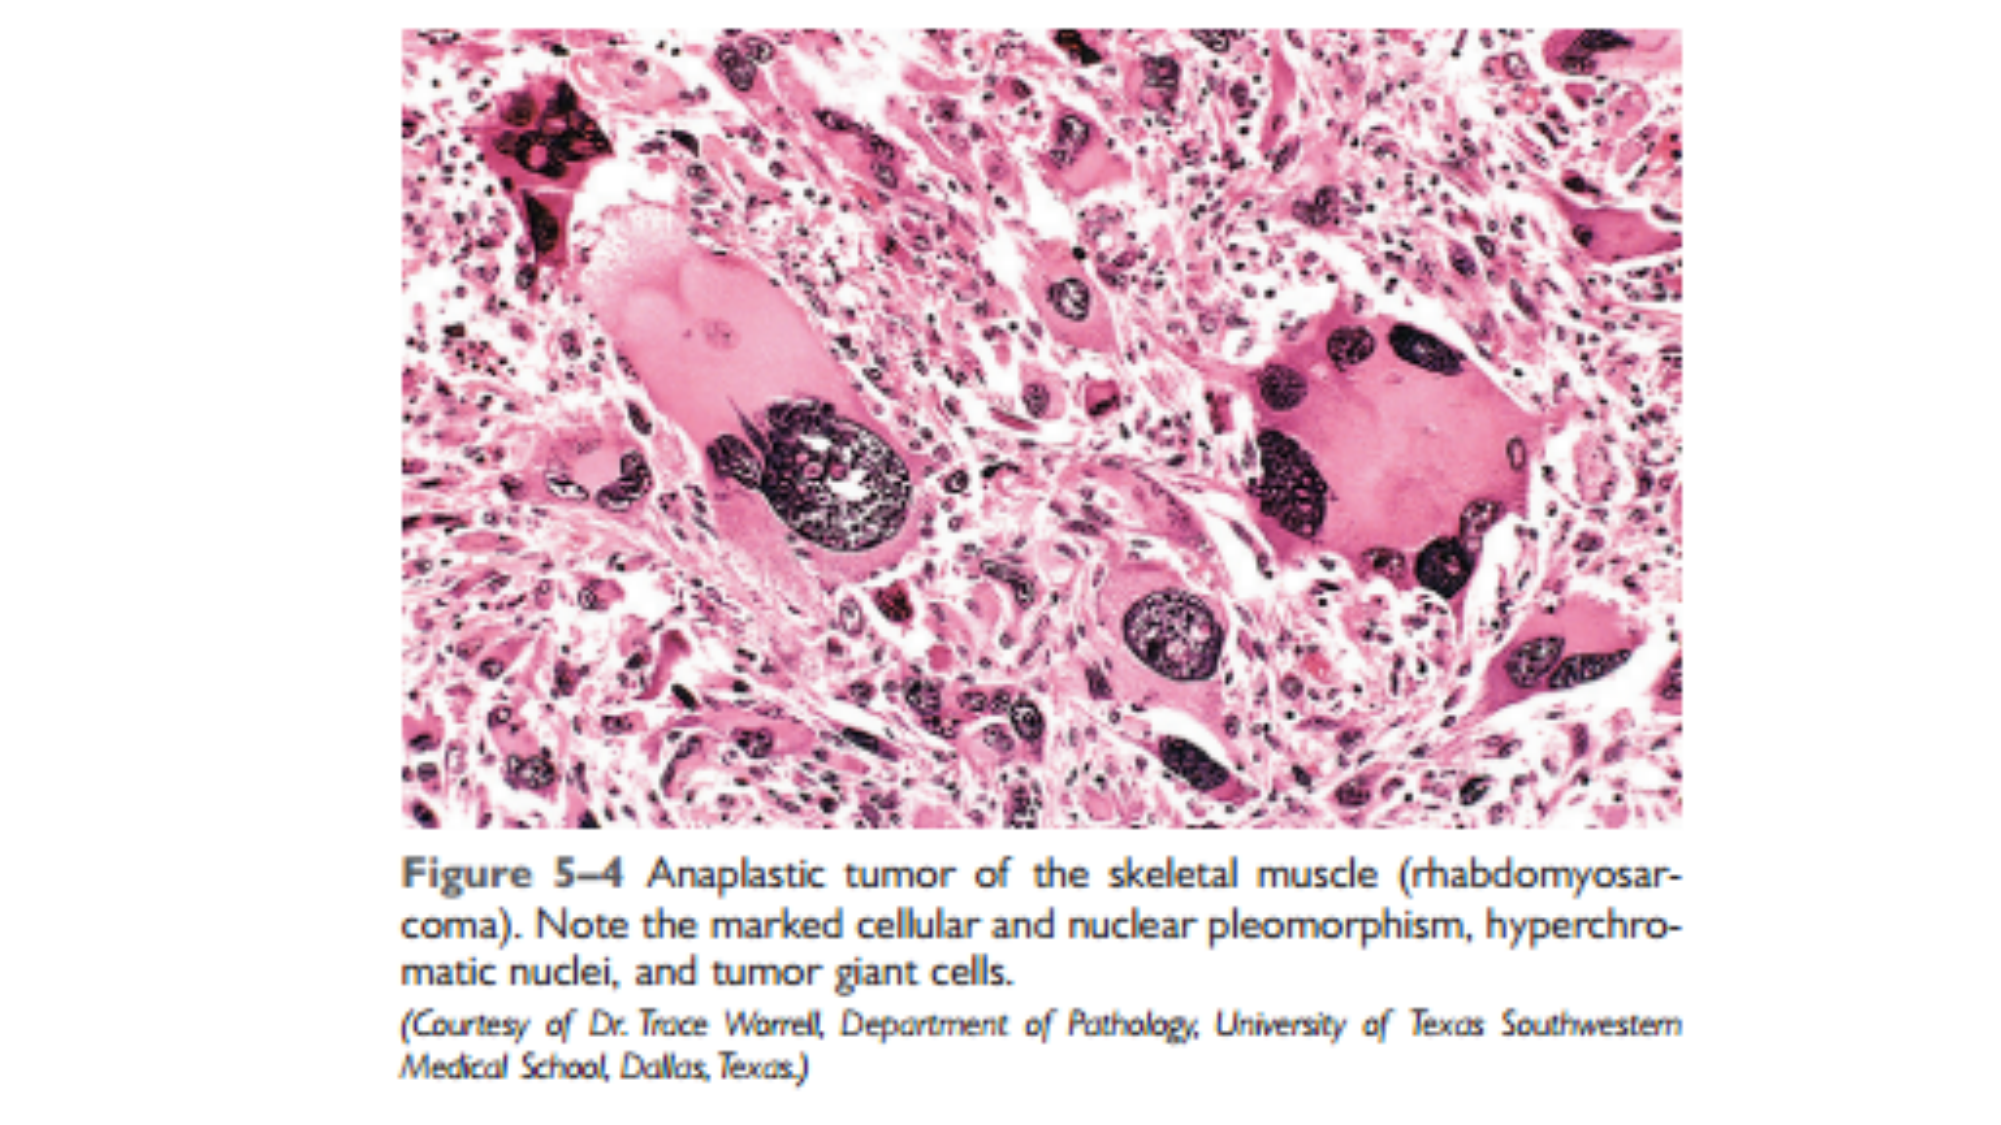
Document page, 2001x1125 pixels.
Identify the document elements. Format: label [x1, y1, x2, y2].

list [380, 7, 1703, 1115]
